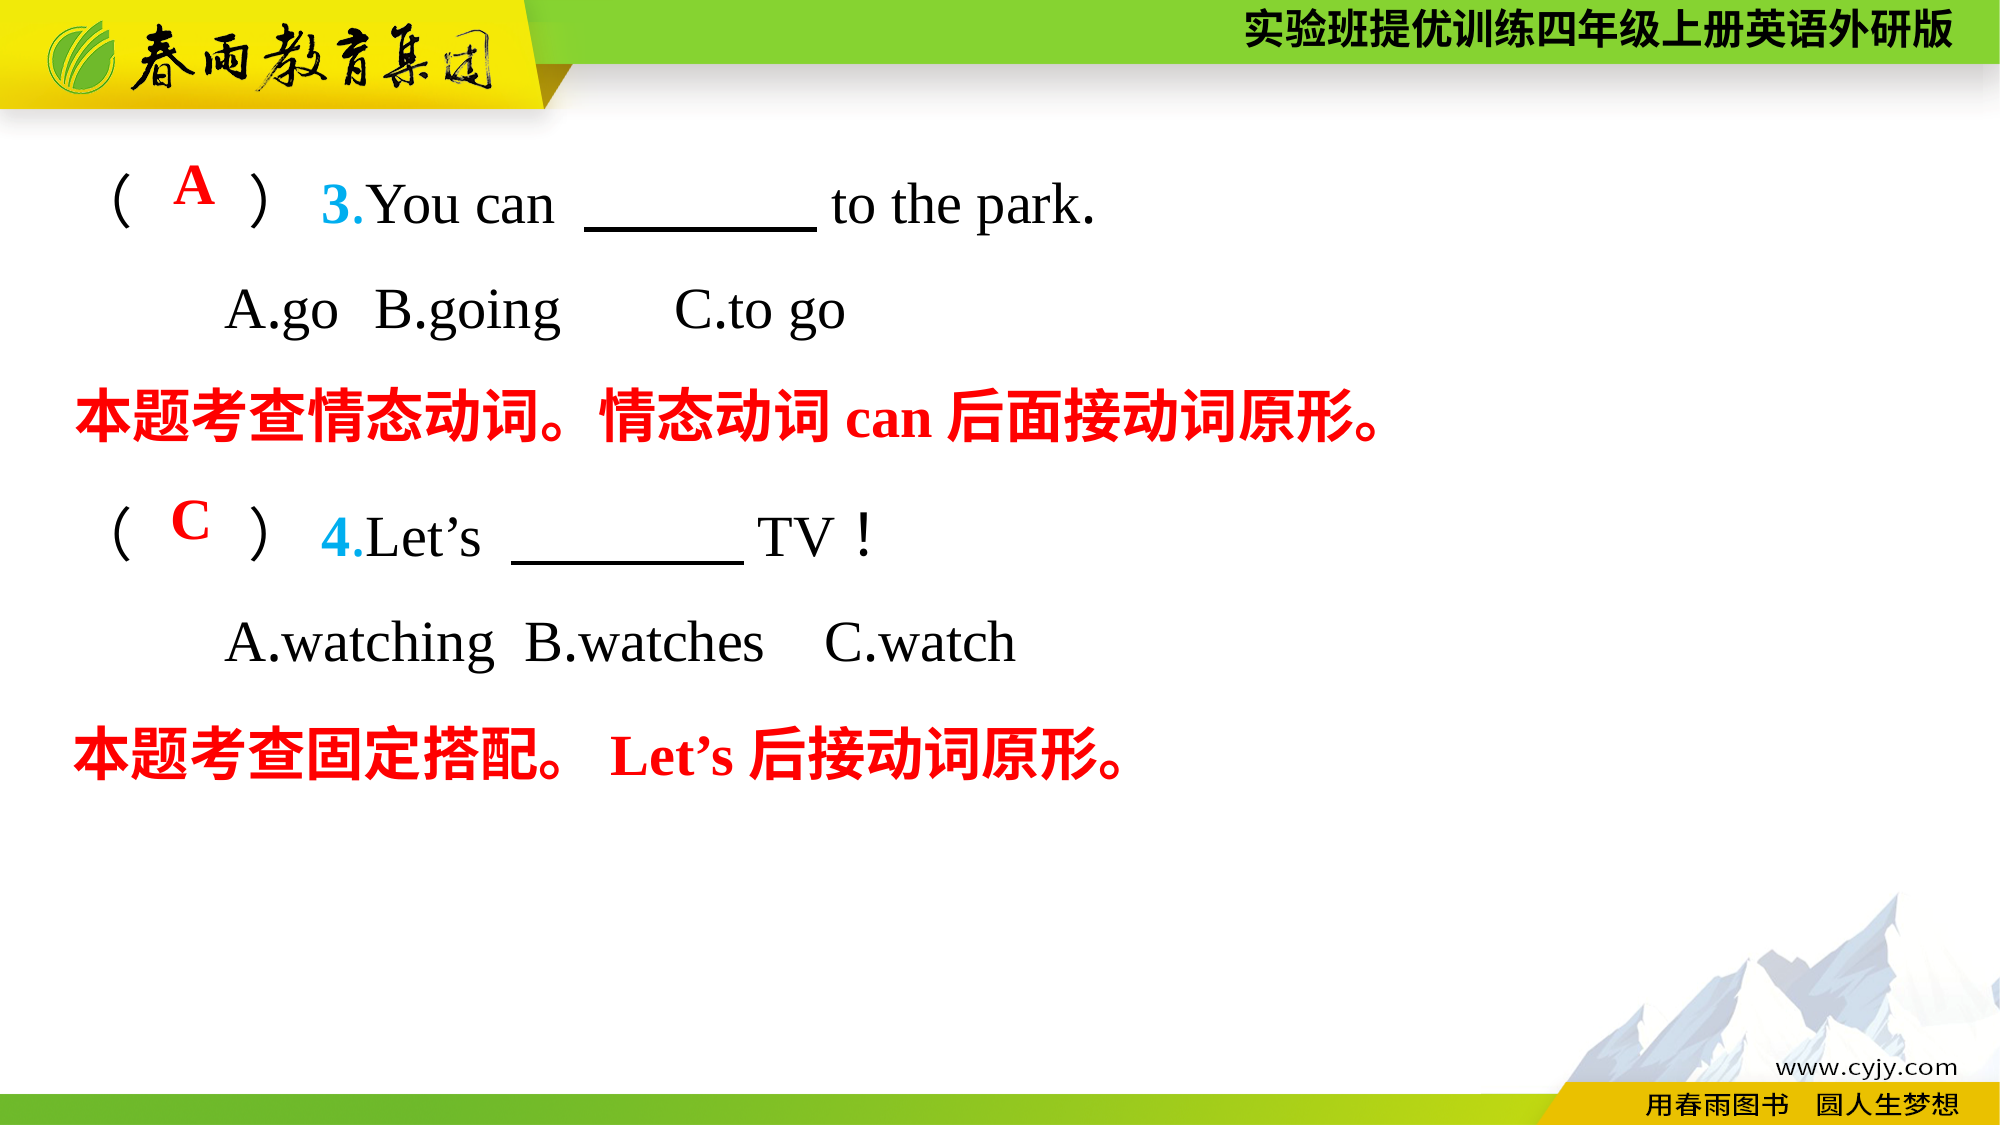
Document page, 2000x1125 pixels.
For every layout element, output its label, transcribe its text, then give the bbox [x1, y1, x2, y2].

text_box 本题考查情态动词。情态动词can后面接动词原形。 [59, 336, 1944, 456]
text_box A [158, 138, 231, 224]
list （ ）3.You can to the park. A.go B.going C.to go [59, 122, 1944, 336]
text_box （ ）4.Let’s TV！ A.watching B.watches C.watch [59, 456, 1944, 681]
text_box C [155, 473, 227, 559]
picture [0, 0, 2000, 1125]
text_box 本题考查固定搭配。Let’s后接动词原形。 [57, 674, 1942, 795]
